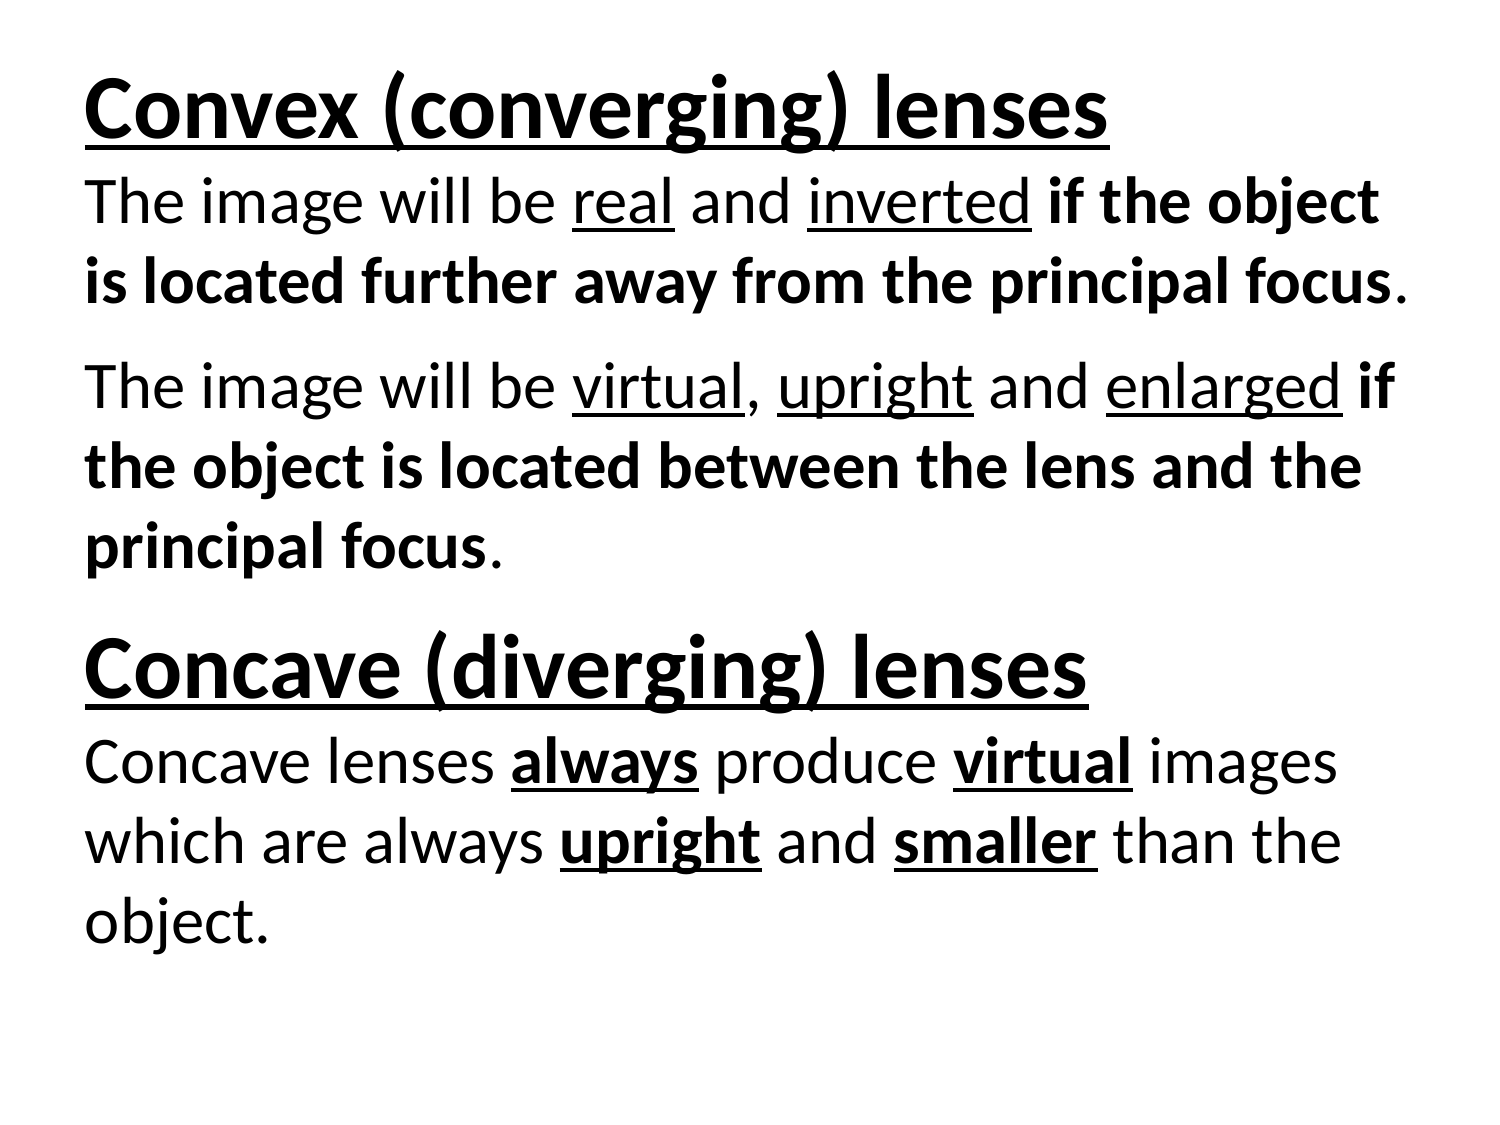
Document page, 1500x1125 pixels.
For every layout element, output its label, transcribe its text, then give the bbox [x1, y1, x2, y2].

text_box Convex (converging) lenses The image will be real and inverted if the object is located further away from the principal focus. The image will be virtual, upright and enlarged if the object is located between the lens and the principal focus. Concave (diverging) lenses Concave lenses always produce virtual images which are always upright and smaller than the object. [70, 39, 1442, 965]
